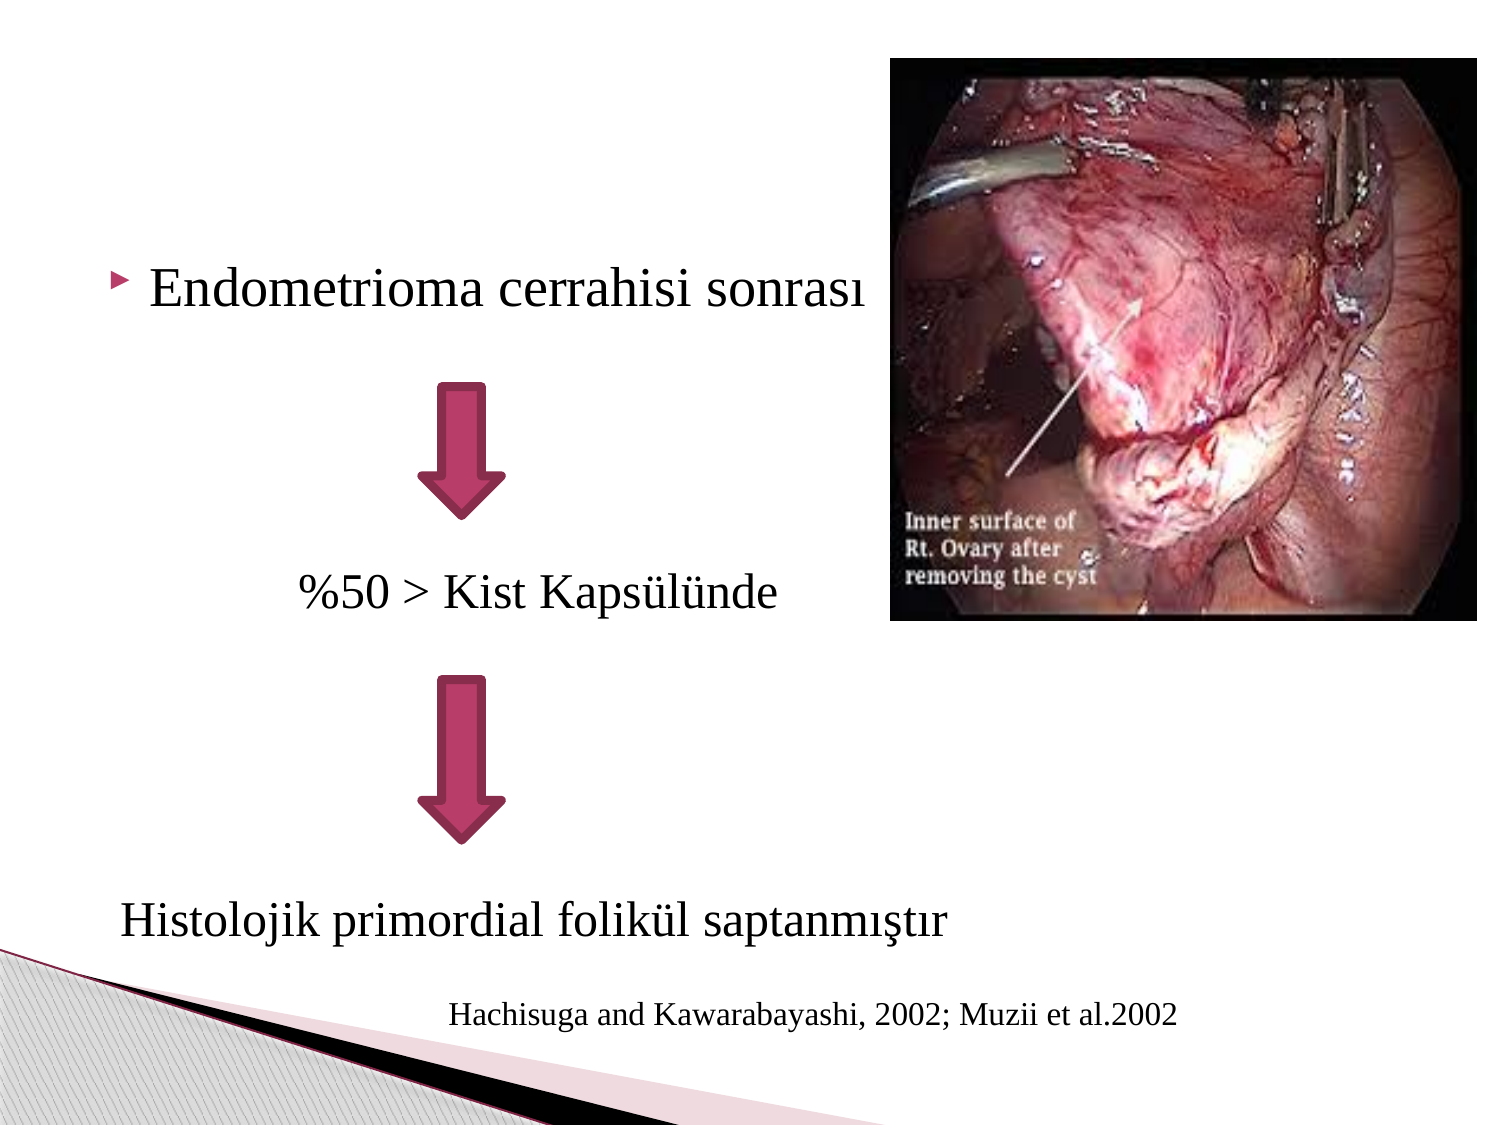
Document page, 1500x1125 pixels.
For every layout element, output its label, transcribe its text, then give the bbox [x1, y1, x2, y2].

text_box Histolojik primordial folikül saptanmıştır [105, 878, 1274, 954]
text_box Hachisuga and Kawarabayashi, 2002; Muzii et al.2002 [433, 984, 1321, 1039]
text_box [417, 675, 506, 845]
list Endometrioma cerrahisi sonrası [75, 243, 1425, 986]
picture [890, 58, 1477, 622]
text_box %50 > Kist Kapsülünde [93, 550, 884, 626]
text_box [417, 382, 506, 521]
